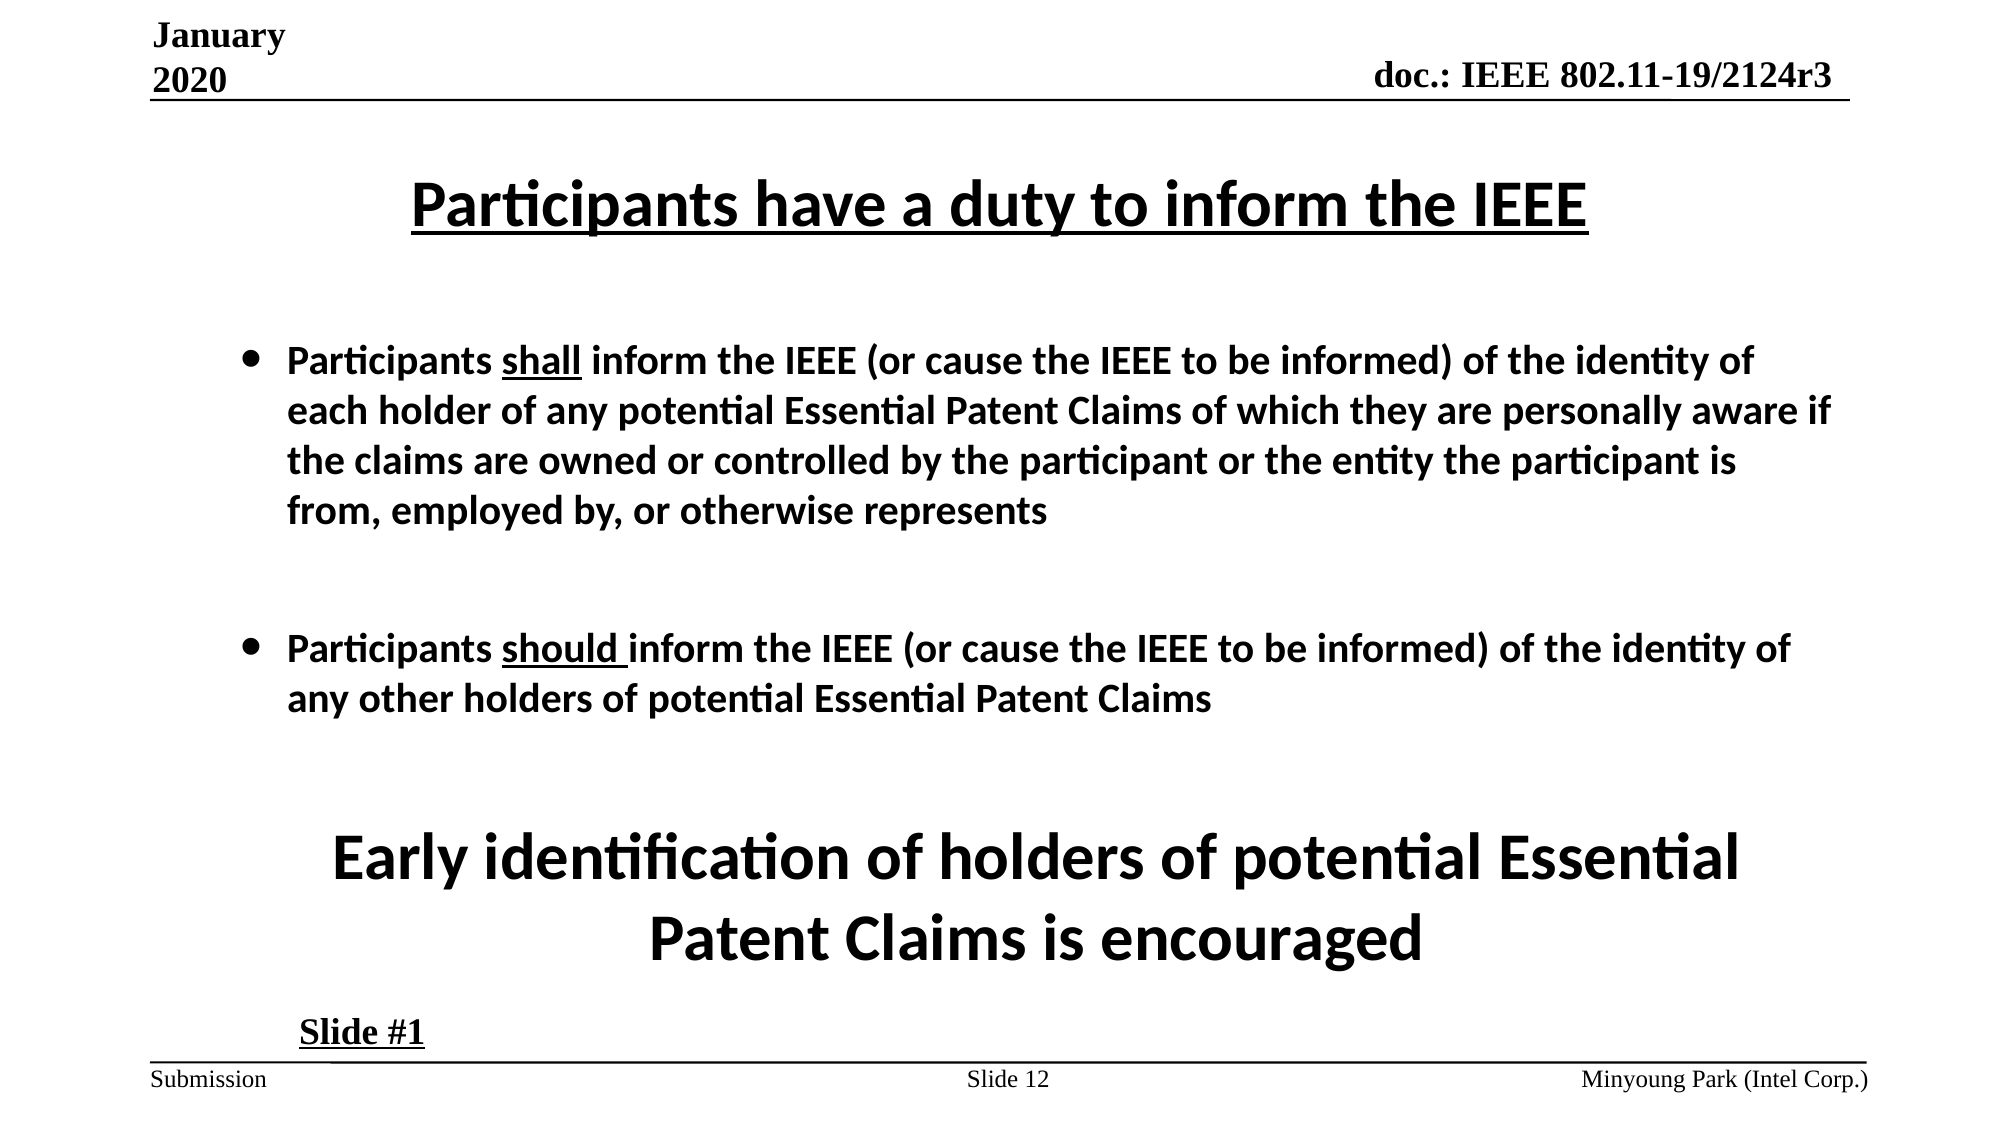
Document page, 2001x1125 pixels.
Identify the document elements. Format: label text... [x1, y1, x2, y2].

footer Minyoung Park (Intel Corp.) [1266, 1061, 1869, 1093]
slide_number Slide 12 [966, 1061, 1051, 1093]
title Participants have a duty to inform the IEEE [150, 112, 1850, 288]
list Participants shall inform the IEEE (or cause the IEEE to be informed) of the identity of each holder of any potential Essential Patent Claims of which they are personally aware if the claims are owned or controlled by the participant or the entity the participant is from, employed by, or otherwise represents Participants should inform the IEEE (or cause the IEEE to be informed) of the identity of any other holders of potential Essential Patent Claims Early identification of holders of potential Essential Patent Claims is encouraged [150, 324, 1850, 1000]
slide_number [152, 54, 347, 101]
text_box Slide #1 [284, 999, 441, 1060]
